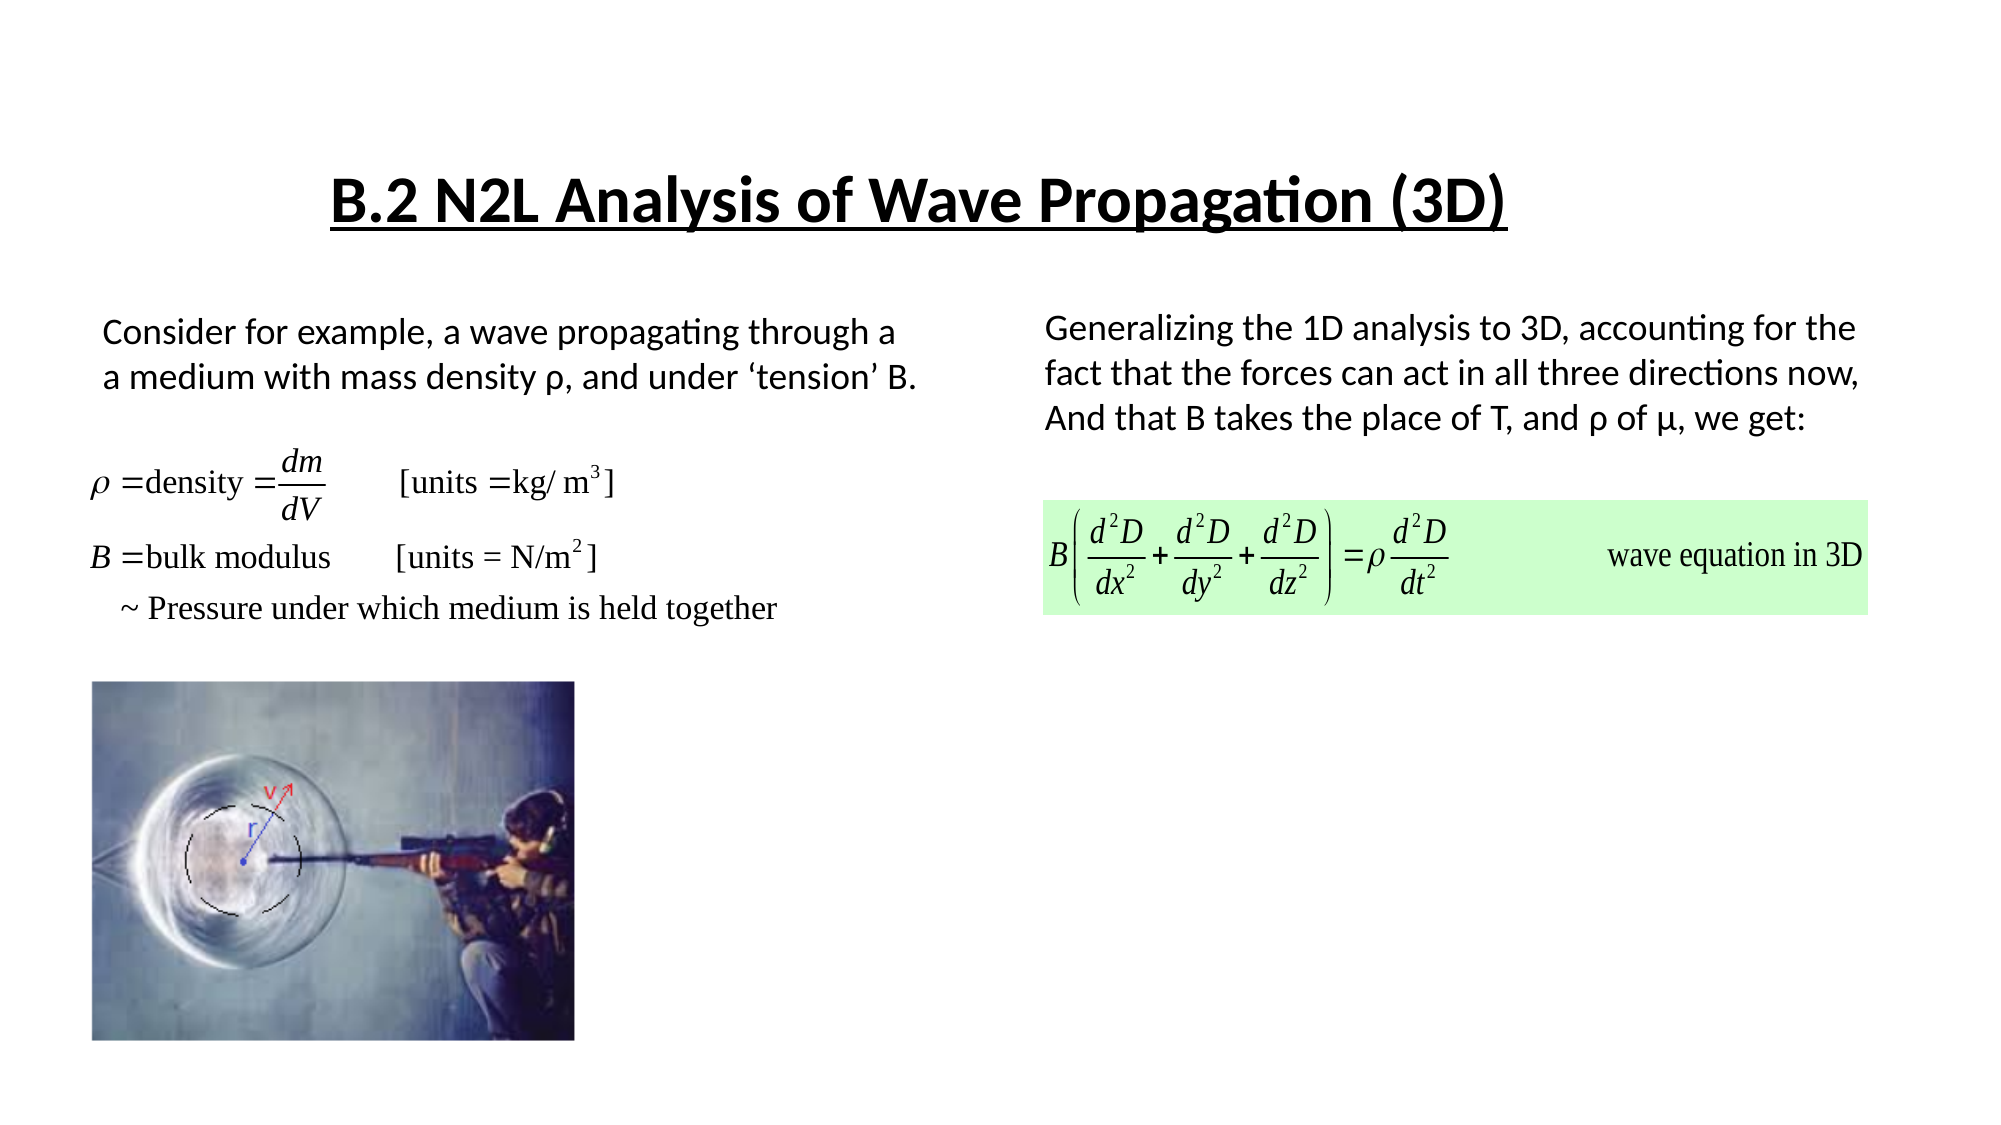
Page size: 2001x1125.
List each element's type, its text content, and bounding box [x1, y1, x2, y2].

text_box Generalizing the 1D analysis to 3D, accounting for the fact that the forces can act in all three directions now, And that B takes the place of T, and ρ of µ, we get: [1030, 295, 1881, 446]
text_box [1042, 500, 1869, 616]
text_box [86, 677, 592, 1052]
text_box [83, 440, 803, 634]
text_box B.2 N2L Analysis of Wave Propagation (3D) [315, 148, 1735, 244]
text_box Consider for example, a wave propagating through a a medium with mass density ρ, and under ‘tension’ B. [87, 299, 934, 405]
